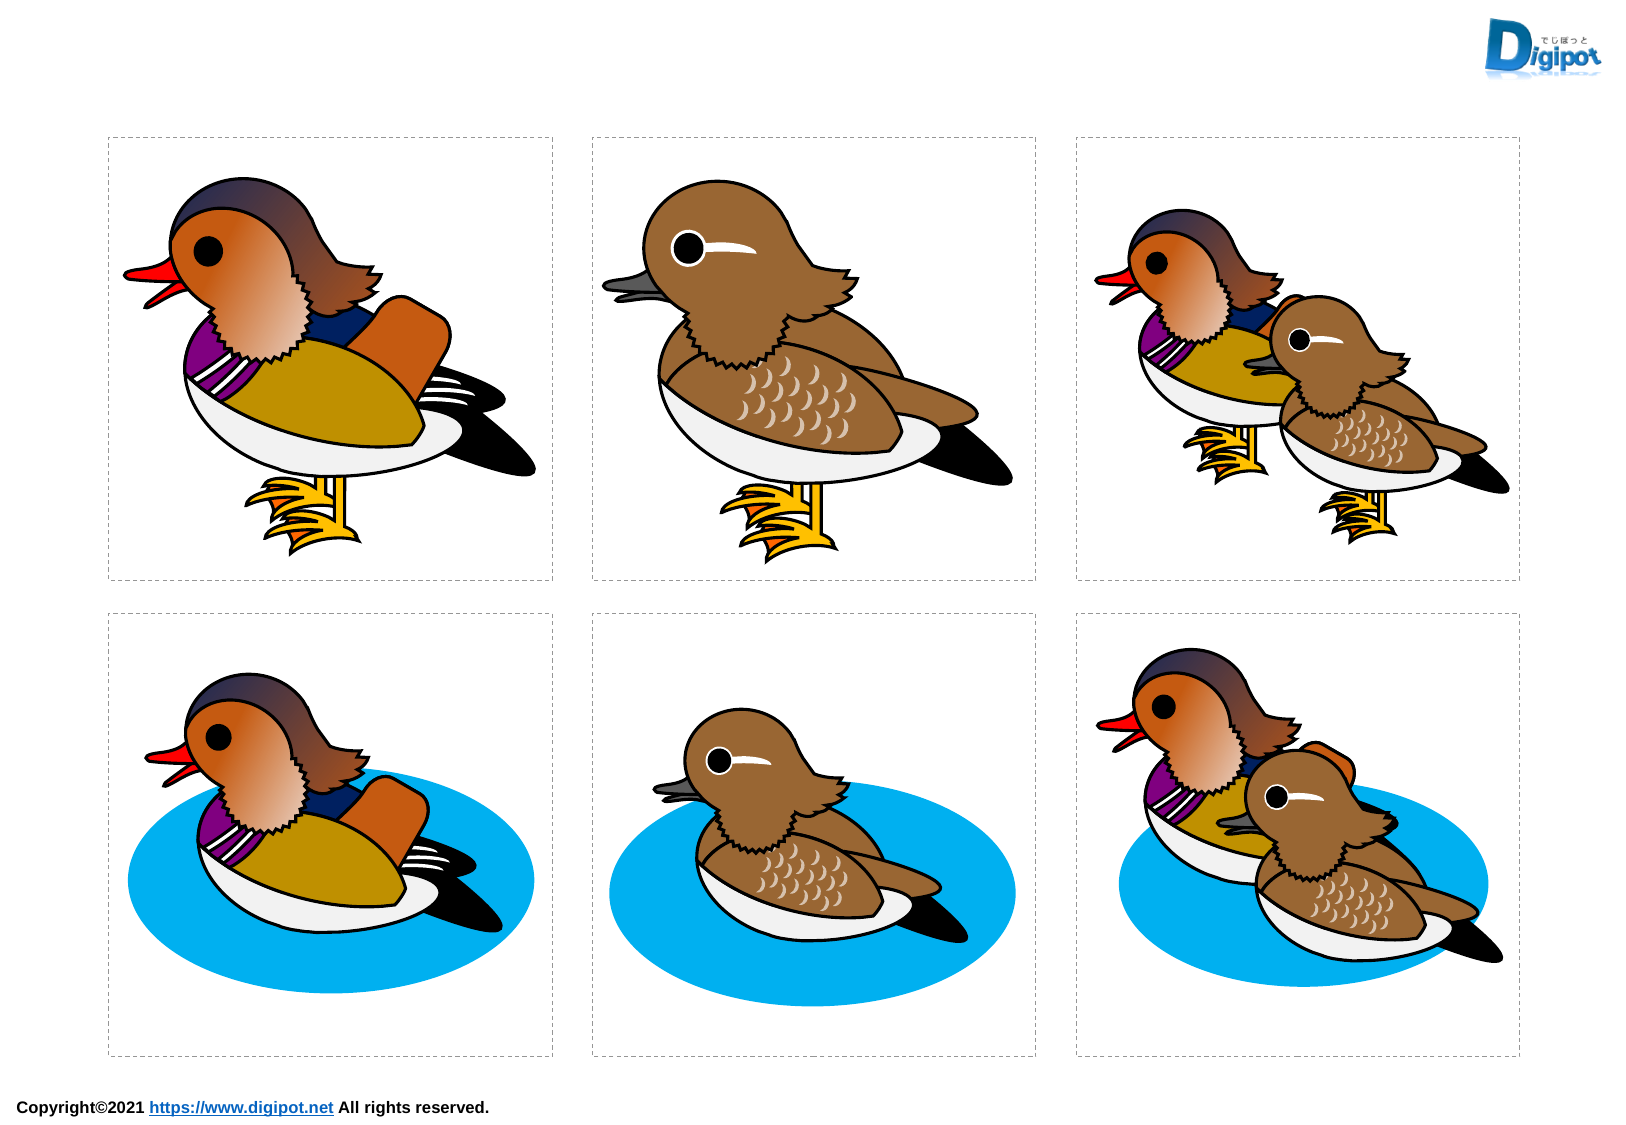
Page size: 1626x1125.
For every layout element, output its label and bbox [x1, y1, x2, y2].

picture [1485, 18, 1602, 82]
text_box [609, 701, 1016, 1007]
text_box [603, 170, 1005, 558]
text_box [124, 164, 528, 550]
text_box [127, 661, 535, 994]
text_box [1095, 199, 1504, 540]
text_box [1097, 638, 1497, 987]
